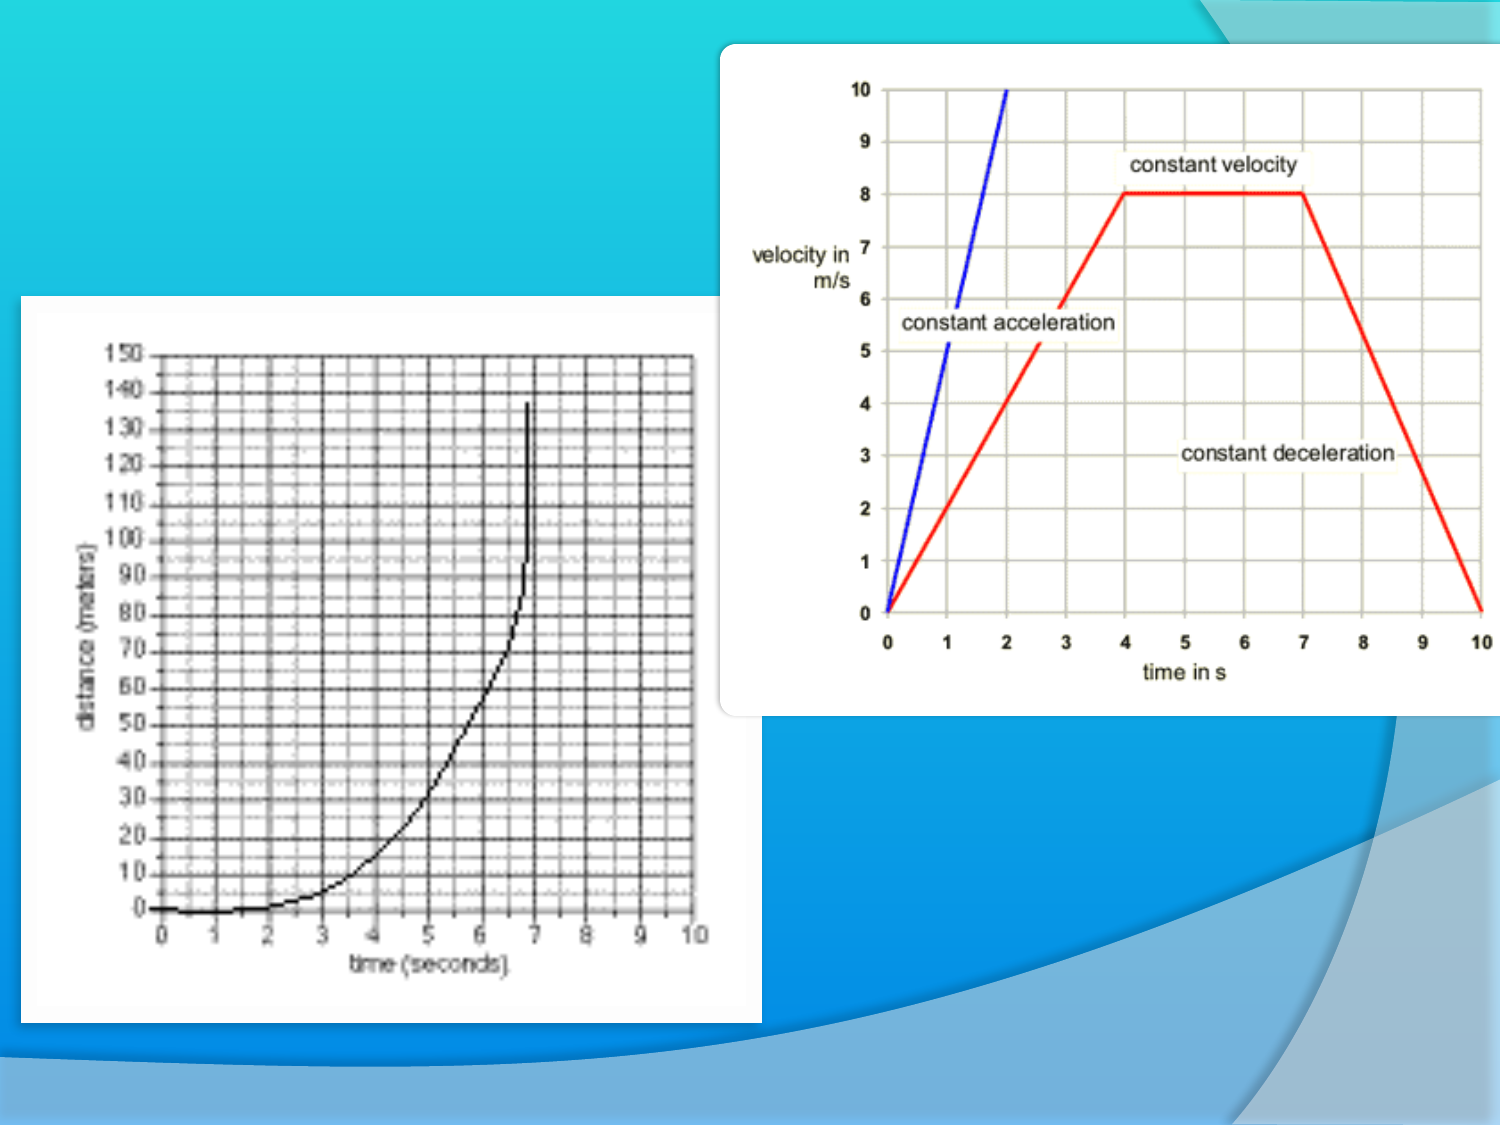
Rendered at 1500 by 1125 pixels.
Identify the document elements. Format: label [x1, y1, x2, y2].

picture [37, 312, 746, 1007]
picture [751, 74, 1500, 685]
